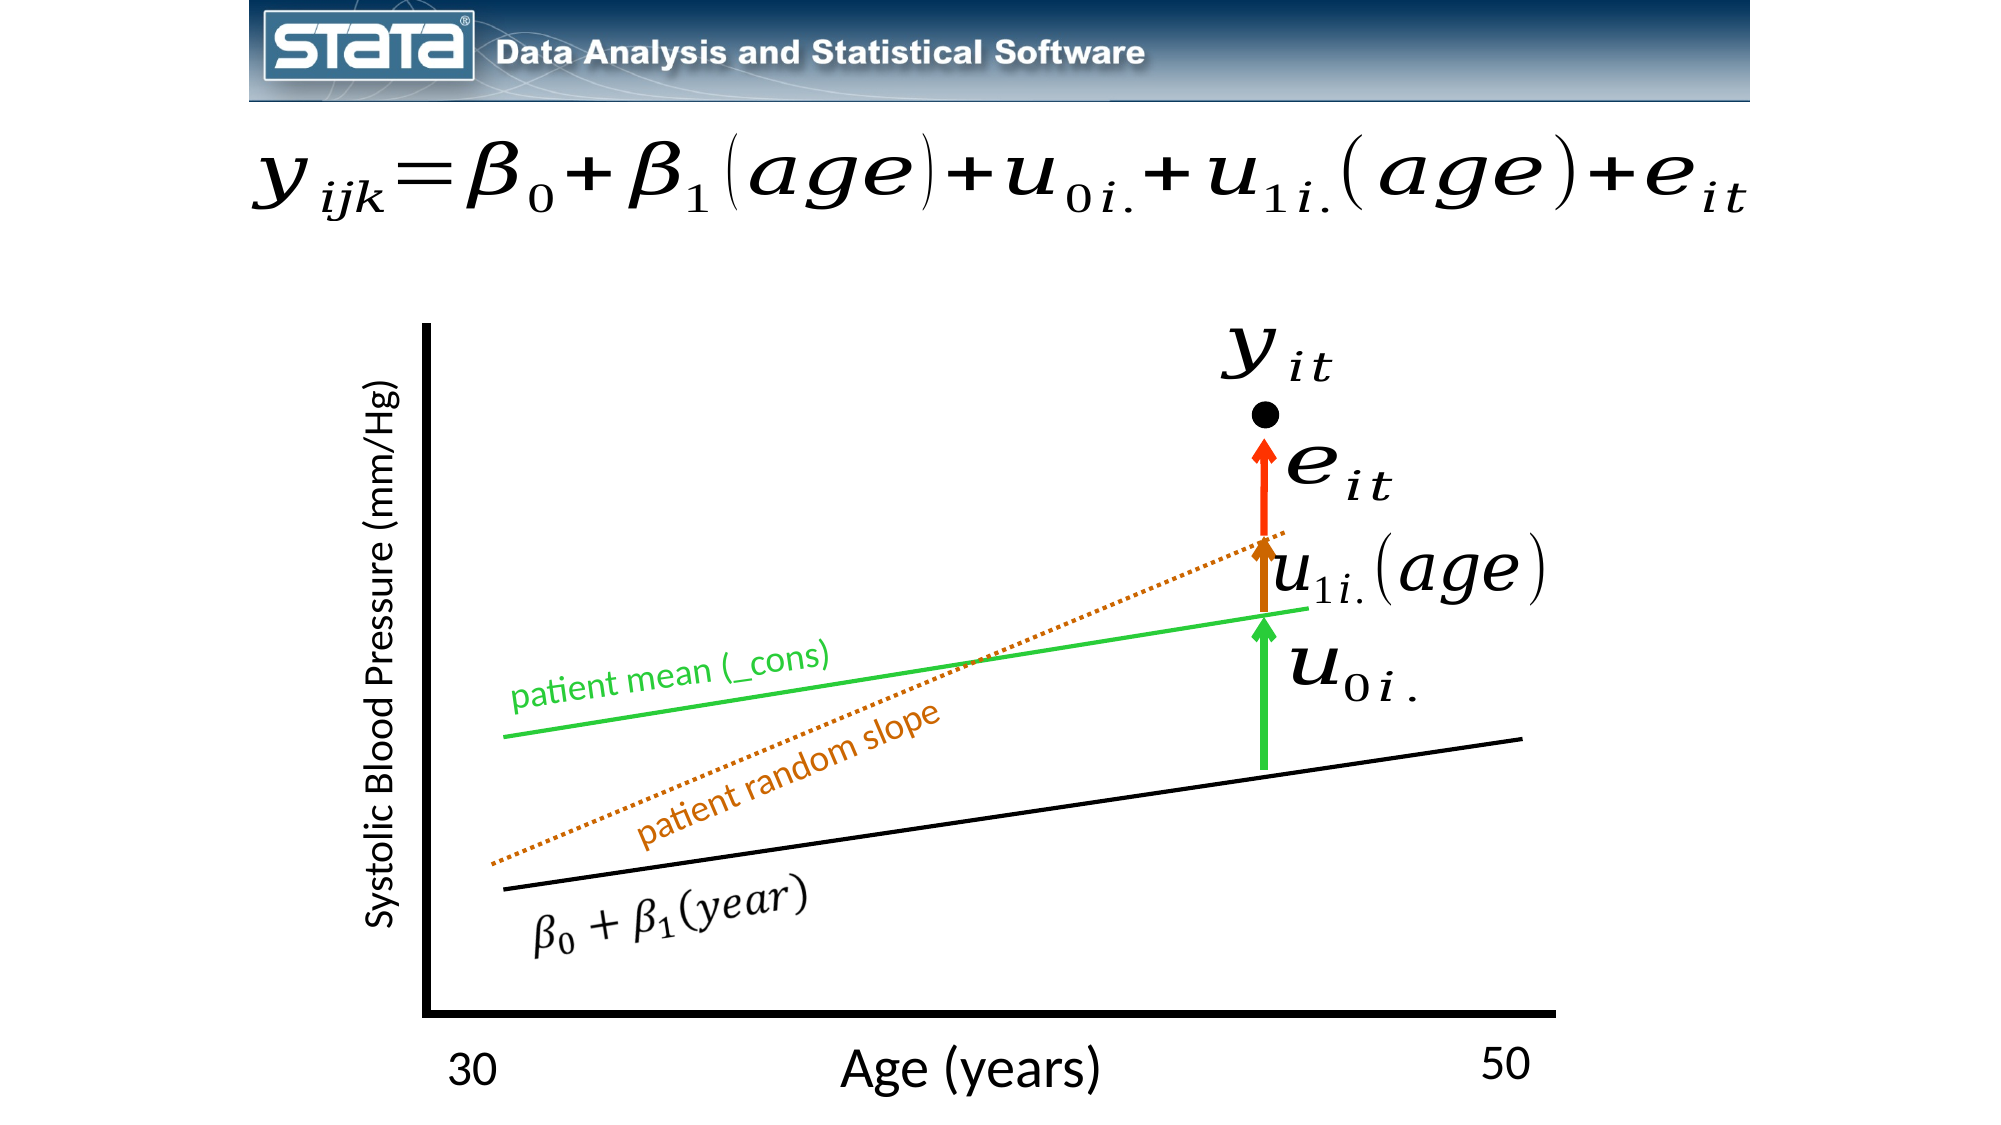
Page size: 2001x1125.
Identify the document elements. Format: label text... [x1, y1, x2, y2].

text_box 50 [1465, 1021, 1546, 1097]
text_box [505, 739, 1521, 890]
picture [506, 876, 834, 968]
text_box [493, 530, 1290, 864]
text_box Age (years) [825, 1021, 1119, 1107]
picture [249, 0, 1750, 102]
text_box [1290, 608, 1307, 737]
text_box Systolic Blood Pressure (mm/Hg) [343, 363, 409, 945]
text_box [1252, 402, 1279, 428]
text_box 30 [432, 1027, 513, 1103]
